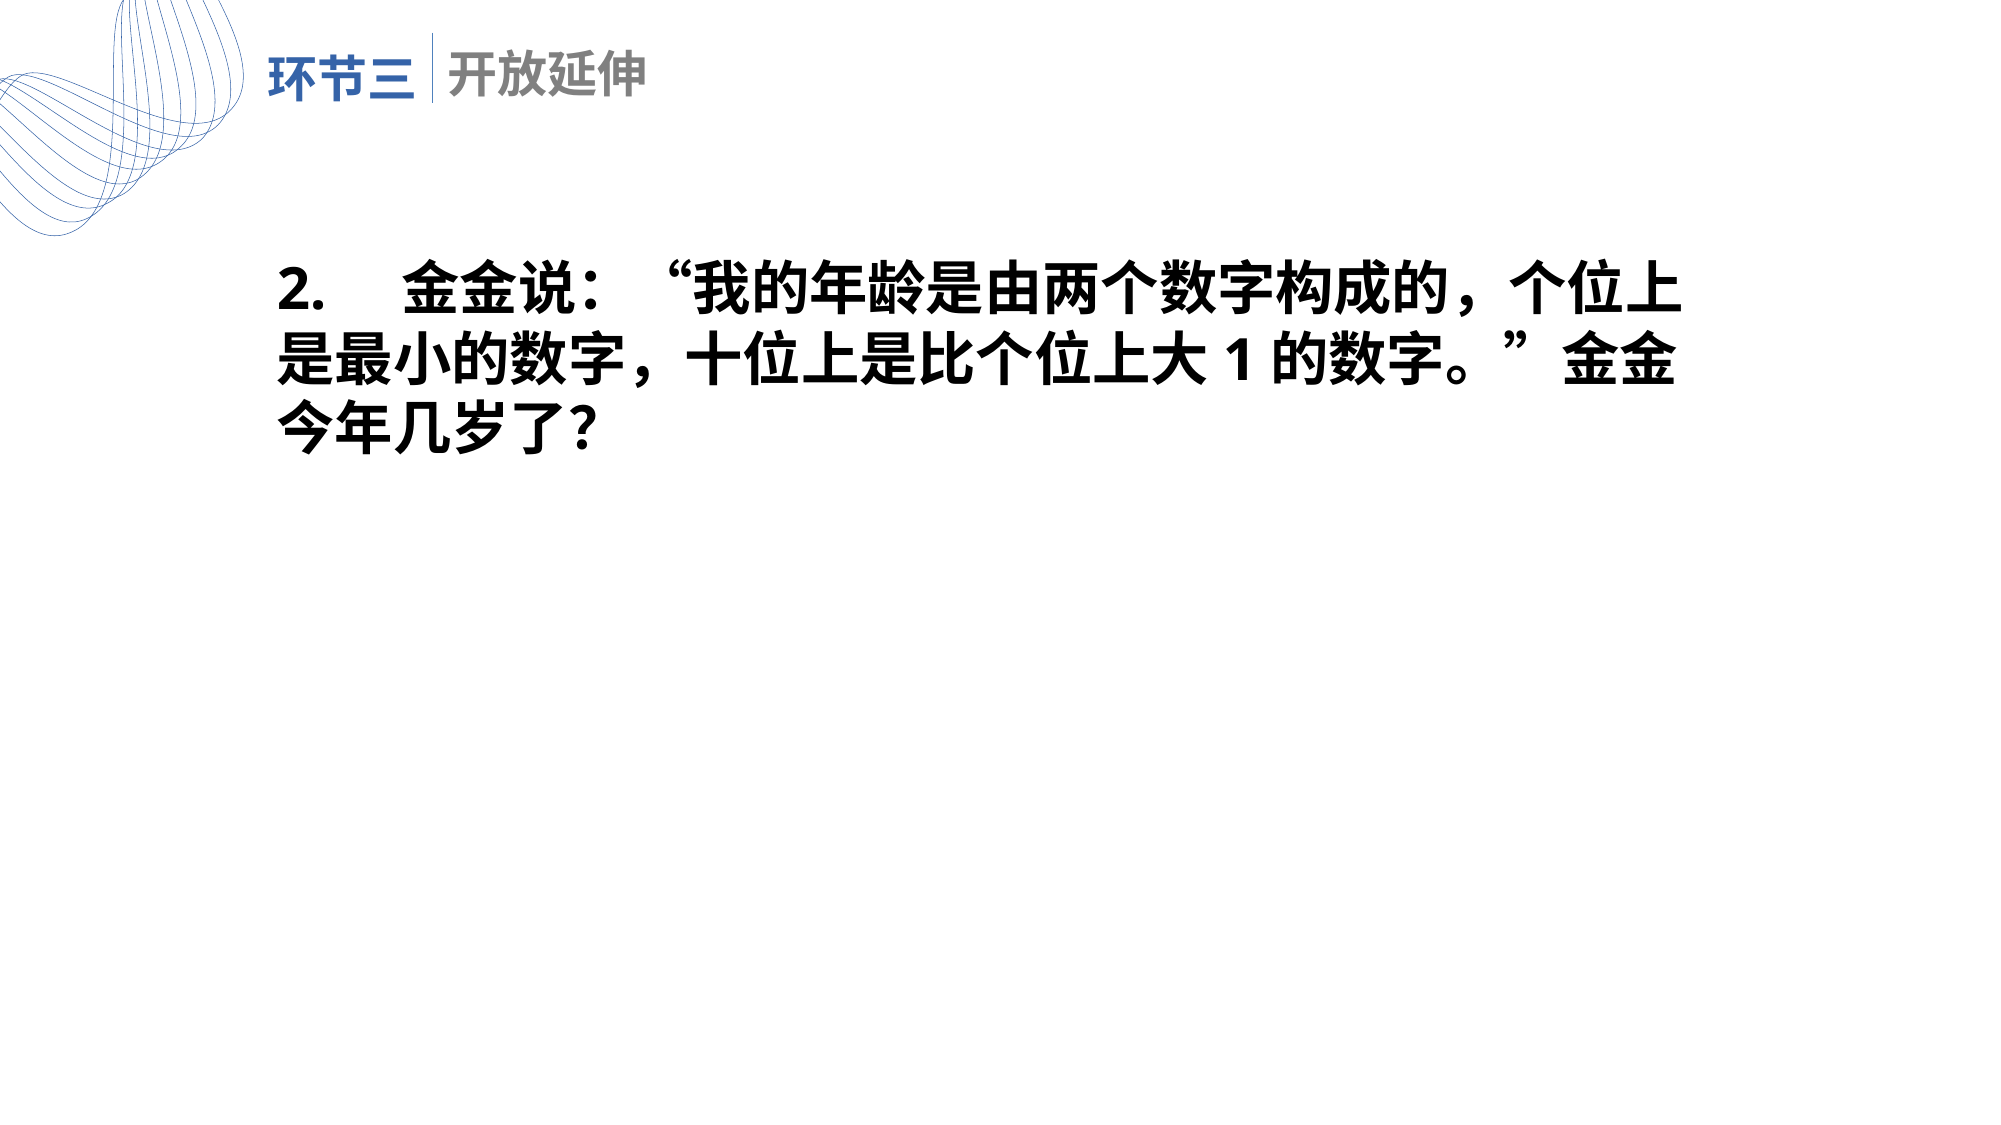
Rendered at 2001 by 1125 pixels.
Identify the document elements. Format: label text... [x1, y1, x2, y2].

text_box 2. 金金说：“我的年龄是由两个数字构成的，个位上是最小的数字，十位上是比个位上大1的数字。”金金今年几岁了？ [262, 244, 1738, 469]
